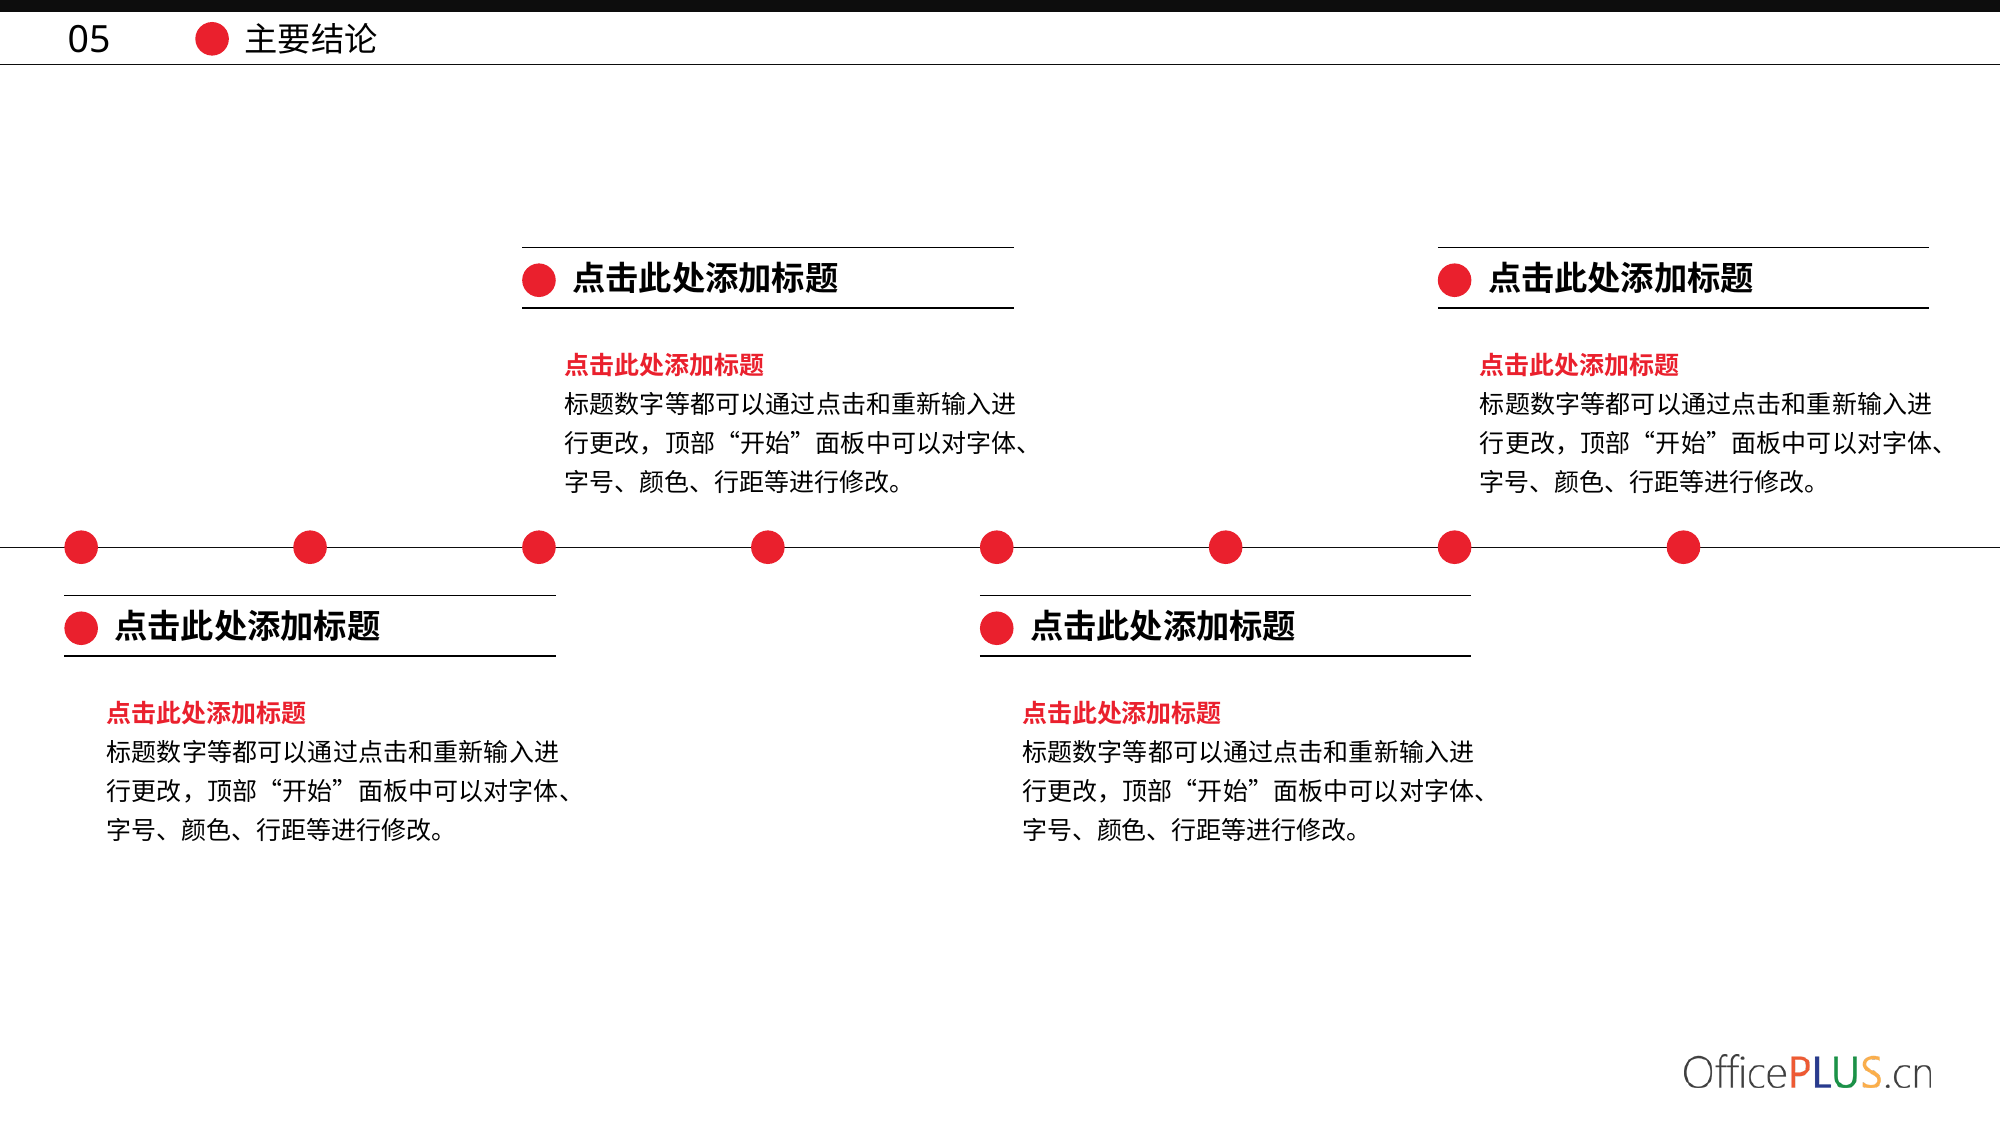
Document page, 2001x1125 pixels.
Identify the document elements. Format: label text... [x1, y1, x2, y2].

text_box [63, 610, 100, 647]
text_box [1207, 529, 1244, 547]
picture [1684, 1054, 1931, 1088]
text_box [1436, 529, 1473, 547]
text_box [750, 548, 786, 566]
text_box 点击此处添加标题 [99, 597, 396, 653]
text_box [1665, 548, 1702, 566]
text_box [1436, 262, 1473, 299]
text_box [521, 262, 557, 299]
text_box 点击此处添加标题 标题数字等都可以通过点击和重新输入进行更改，顶部“开始”面板中可以对字体、字号、颜色、行距等进行修改。 [91, 681, 575, 852]
text_box 点击此处添加标题 [1473, 249, 1769, 305]
text_box [979, 548, 1015, 566]
text_box [1207, 548, 1244, 566]
text_box 05 [52, 7, 126, 67]
text_box 点击此处添加标题 标题数字等都可以通过点击和重新输入进行更改，顶部“开始”面板中可以对字体、字号、颜色、行距等进行修改。 [1007, 681, 1491, 852]
text_box [978, 529, 1015, 547]
text_box 点击此处添加标题 标题数字等都可以通过点击和重新输入进行更改，顶部“开始”面板中可以对字体、字号、颜色、行距等进行修改。 [549, 333, 1033, 504]
text_box [1436, 548, 1473, 566]
text_box [63, 548, 99, 566]
text_box 点击此处添加标题 [1015, 597, 1312, 653]
text_box [292, 548, 328, 566]
text_box [521, 548, 557, 566]
text_box [521, 529, 557, 547]
text_box 点击此处添加标题 标题数字等都可以通过点击和重新输入进行更改，顶部“开始”面板中可以对字体、字号、颜色、行距等进行修改。 [1465, 333, 1948, 504]
text_box 点击此处添加标题 [557, 249, 854, 305]
text_box [63, 529, 99, 547]
text_box [750, 529, 786, 547]
text_box [292, 529, 328, 547]
text_box [1665, 529, 1702, 547]
text_box [194, 20, 230, 57]
text_box 主要结论 [229, 10, 393, 66]
text_box [978, 610, 1015, 647]
